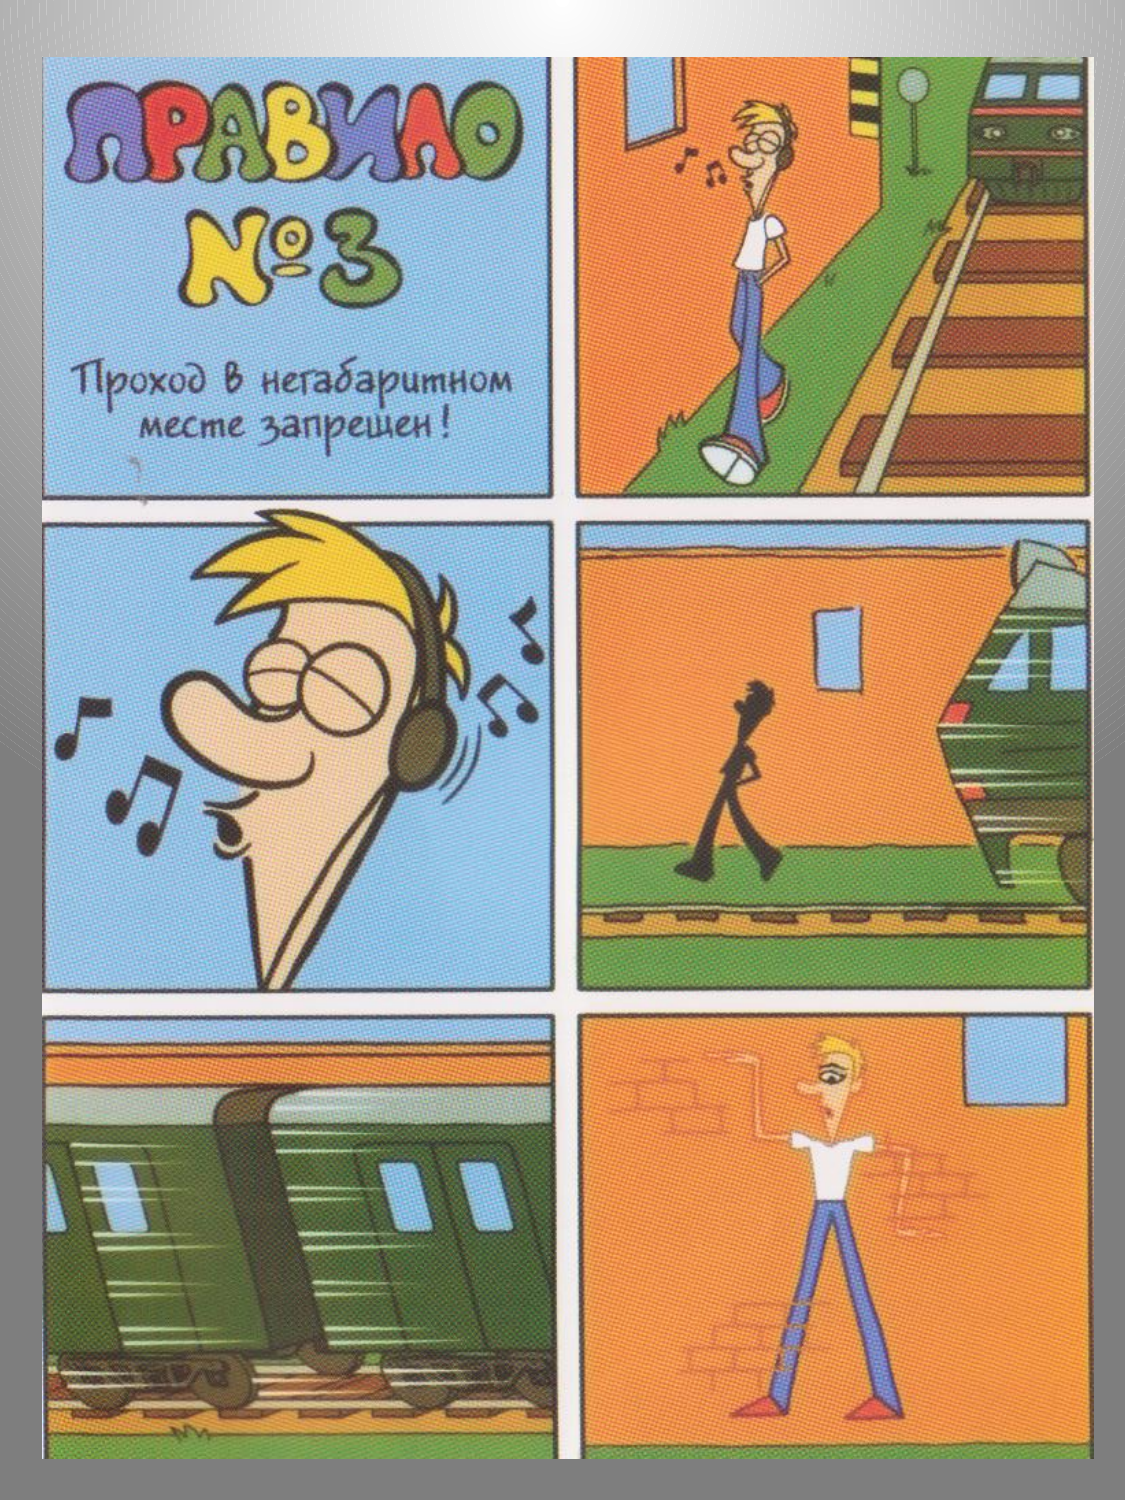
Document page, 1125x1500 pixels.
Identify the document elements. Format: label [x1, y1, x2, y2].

picture [42, 56, 1095, 1459]
